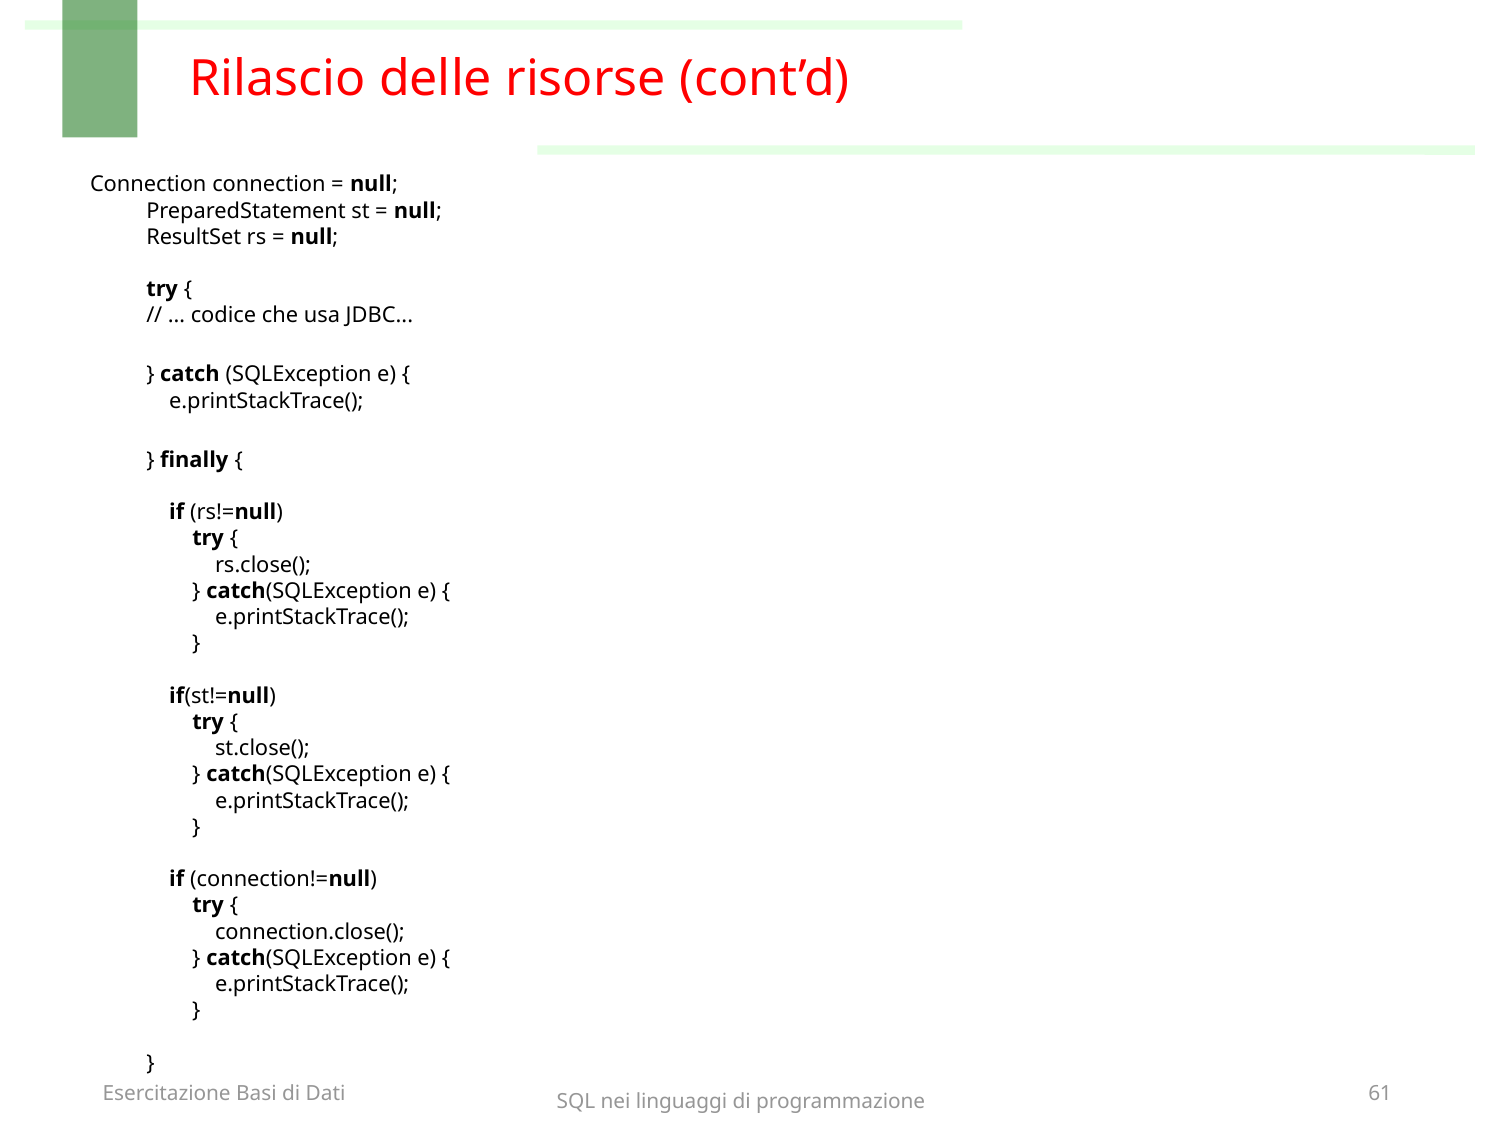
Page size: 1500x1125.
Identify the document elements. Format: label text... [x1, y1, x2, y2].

list Connection connection = null; PreparedStatement st = null; ResultSet rs = null; try { // … codice che usa JDBC... } catch (SQLException e) { e.printStackTrace(); } finally { if (rs!=null) try { rs.close(); } catch(SQLException e) { e.printStackTrace(); } if(st!=null) try { st.close(); } catch(SQLException e) { e.printStackTrace(); } if (connection!=null) try { connection.close(); } catch(SQLException e) { e.printStackTrace(); } } [75, 162, 1365, 1063]
footer SQL nei linguaggi di programmazione [425, 1082, 1057, 1120]
title Rilascio delle risorse (cont’d) [174, 24, 1425, 125]
